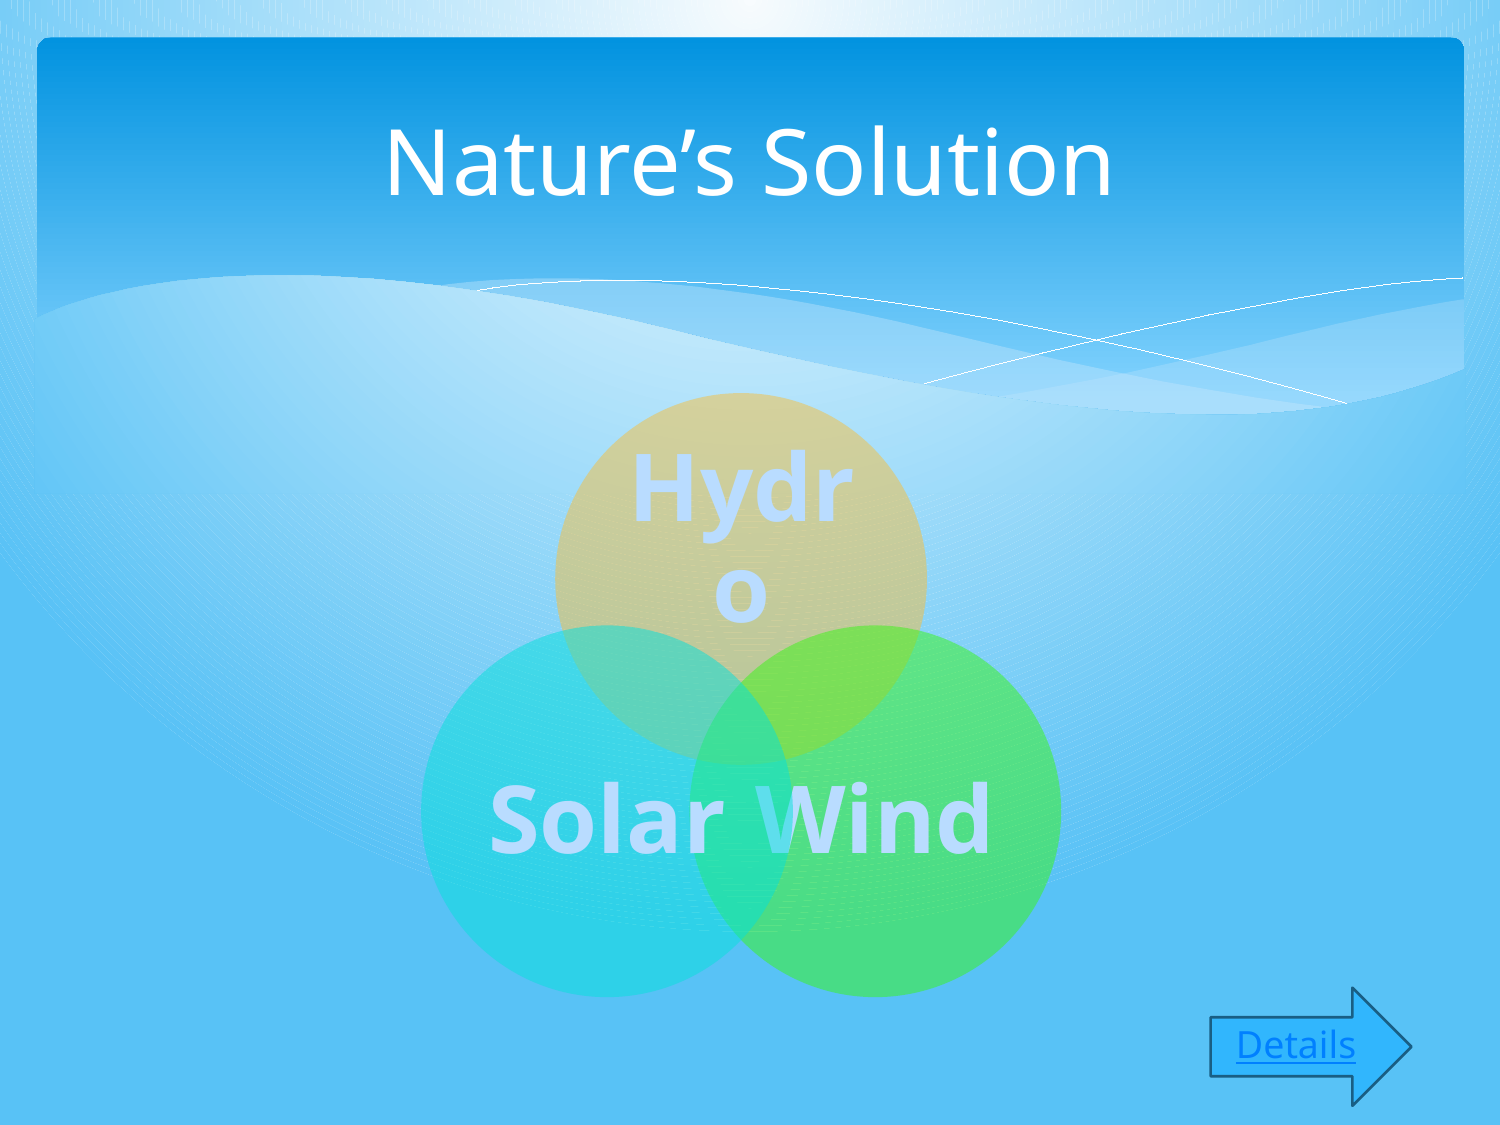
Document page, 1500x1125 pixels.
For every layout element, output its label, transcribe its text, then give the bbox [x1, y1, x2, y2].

text_box Details [1209, 997, 1413, 1108]
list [123, 385, 1359, 1006]
title Nature’s Solution [75, 55, 1425, 261]
